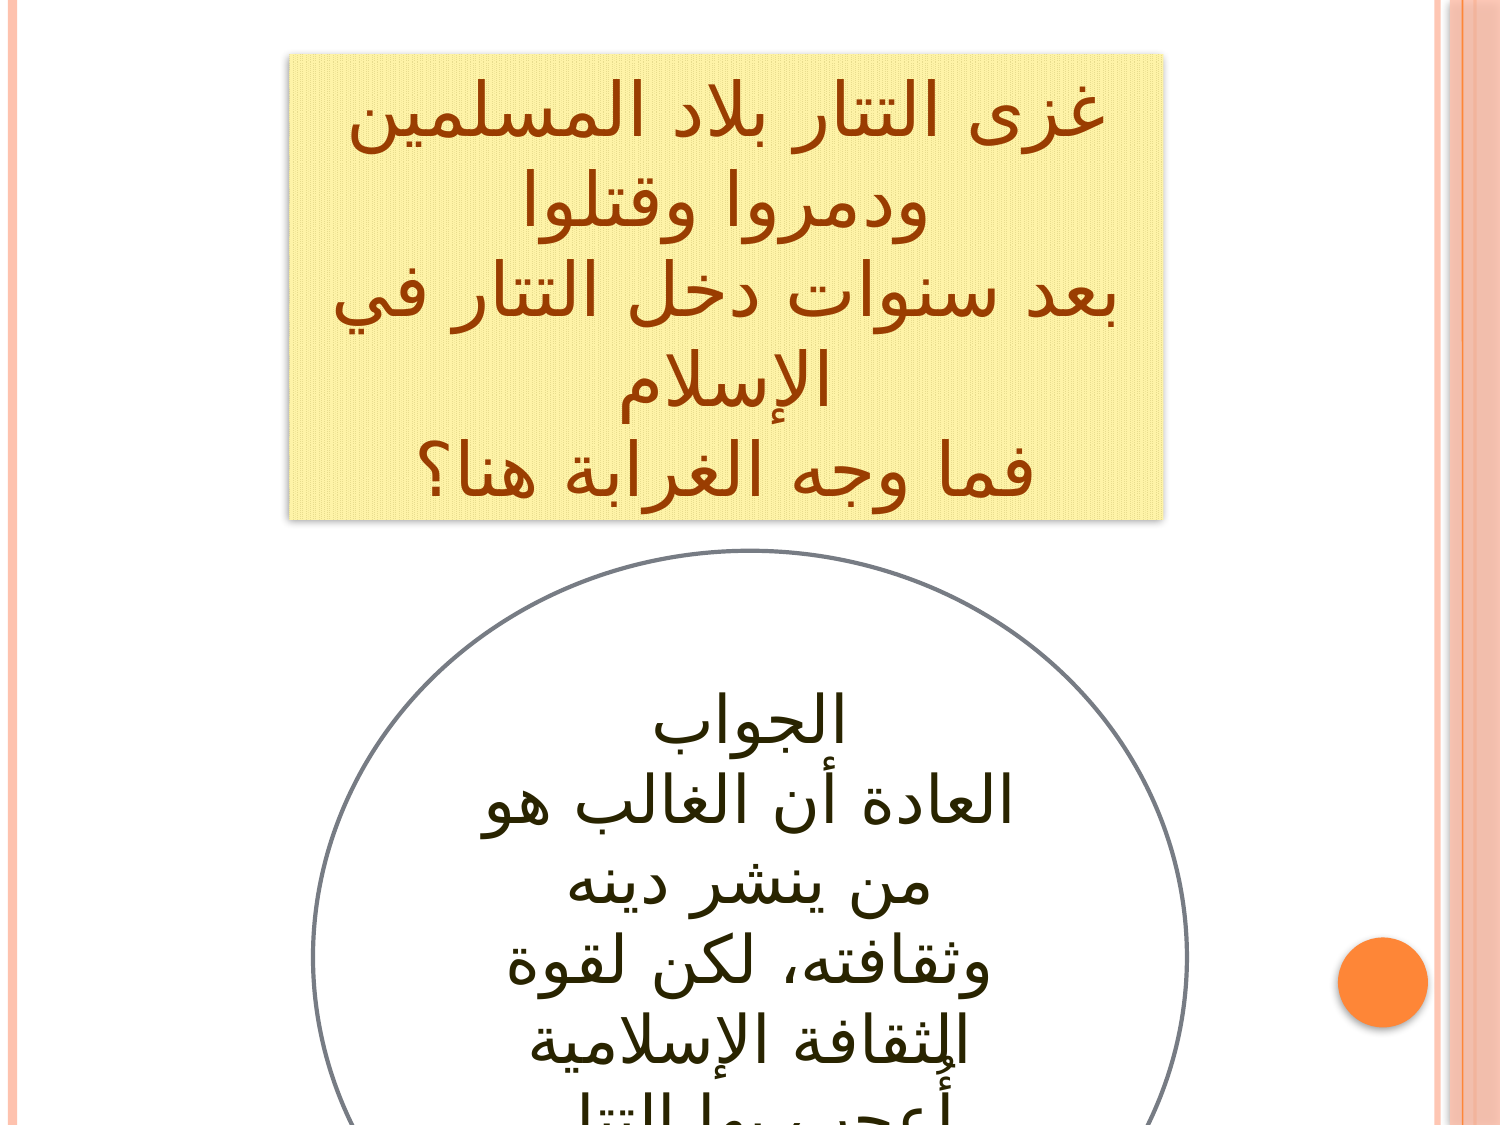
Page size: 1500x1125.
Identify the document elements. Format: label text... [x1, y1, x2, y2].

text_box غزى التتار بلاد المسلمين ودمروا وقتلوا بعد سنوات دخل التتار في الإسلام فما وجه الغرابة هنا؟ [289, 54, 1164, 520]
text_box الجواب العادة أن الغالب هو من ينشر دينه وثقافته، لكن لقوة الثقافة الإسلامية أُعجب بها التتار ودخلوا في الإسلام [310, 548, 1190, 1125]
